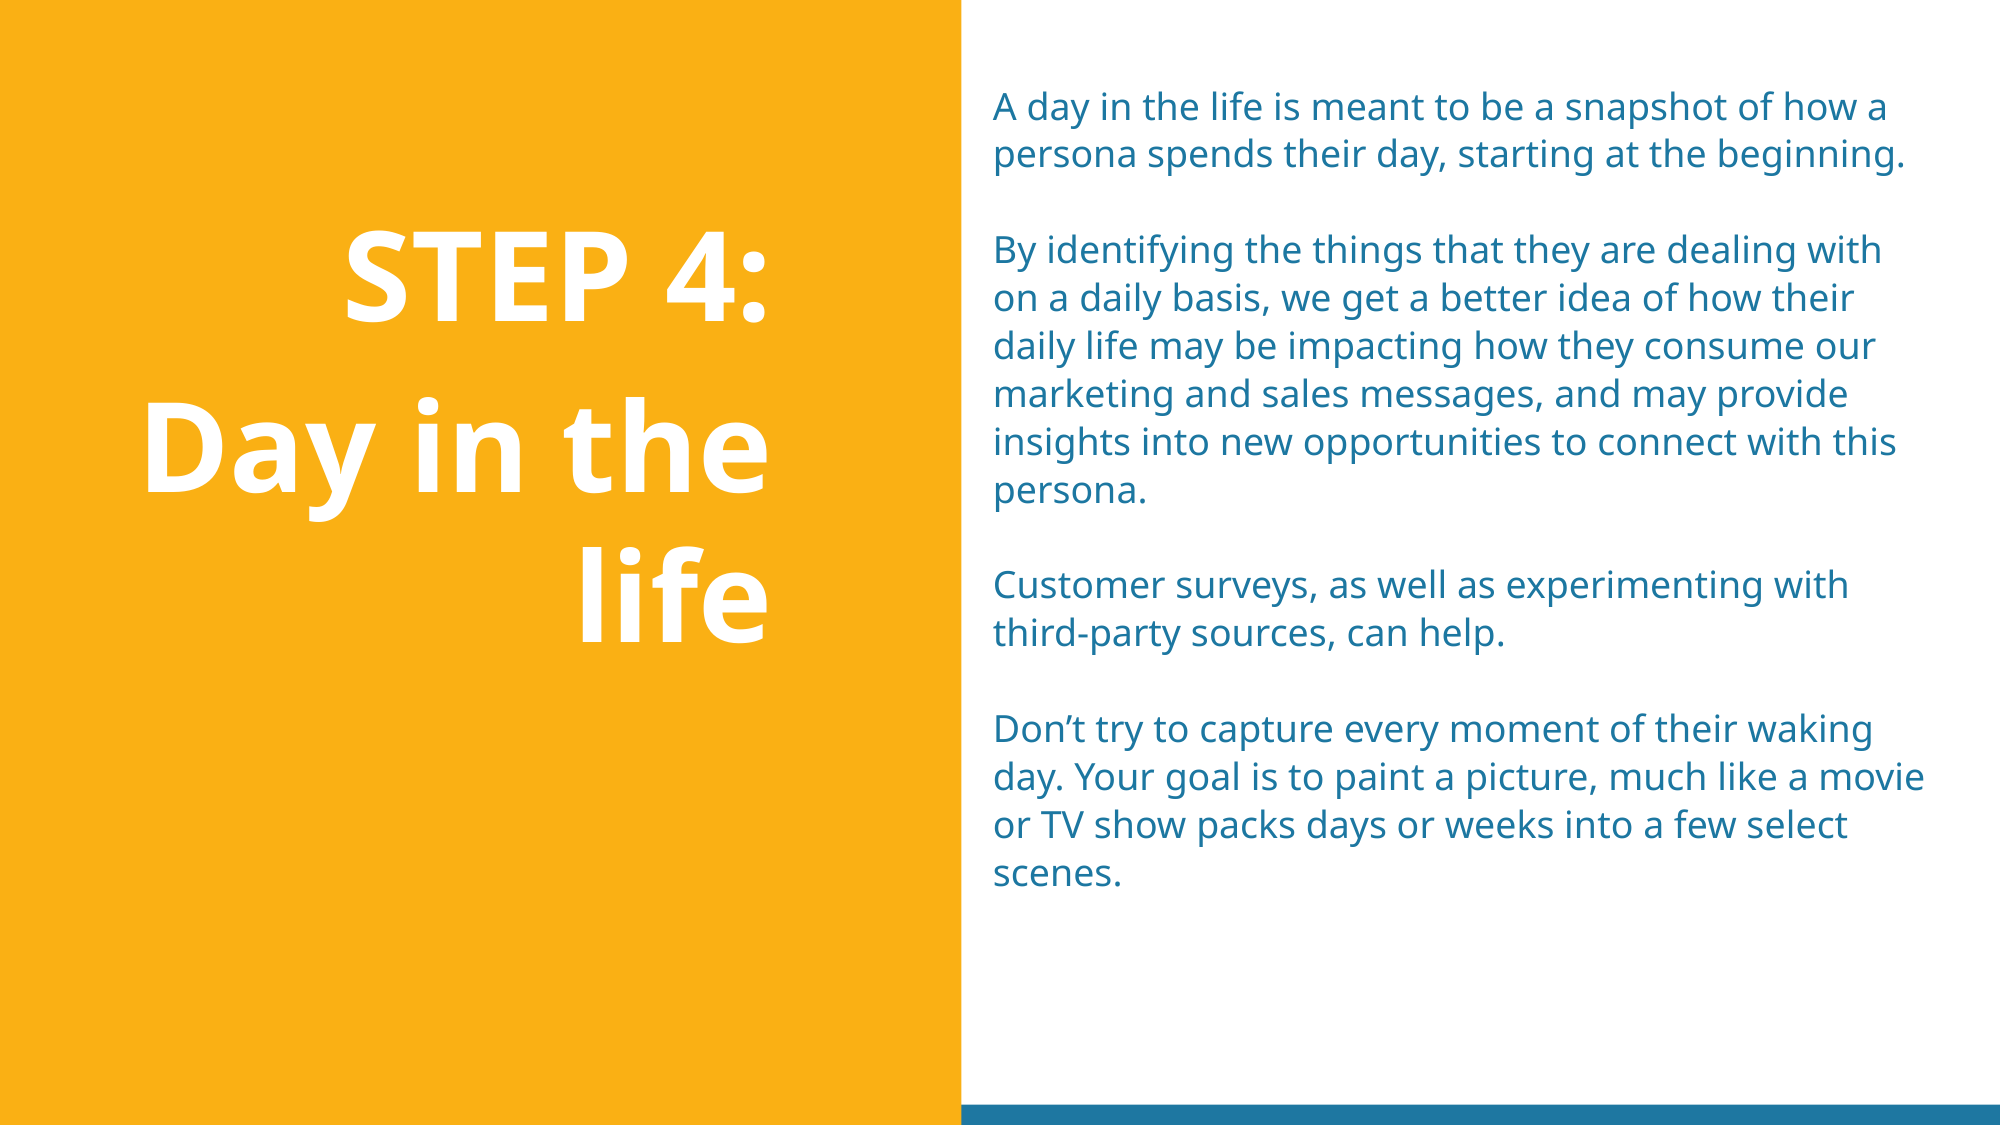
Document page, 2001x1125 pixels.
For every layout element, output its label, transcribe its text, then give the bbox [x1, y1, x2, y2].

text_box STEP 4: Day in the life [70, 188, 788, 256]
text_box [0, 0, 962, 1125]
text_box A day in the life is meant to be a snapshot of how a persona spends their day, starting at the beginning. By identifying the things that they are dealing with on a daily basis, we get a better idea of how their daily life may be impacting how they consume our marketing and sales messages, and may provide insights into new opportunities to connect with this persona. Customer surveys, as well as experimenting with third-party sources, can help. Don’t try to capture every moment of their waking day. Your goal is to paint a picture, much like a movie or TV show packs days or weeks into a few select scenes. [978, 72, 1955, 902]
